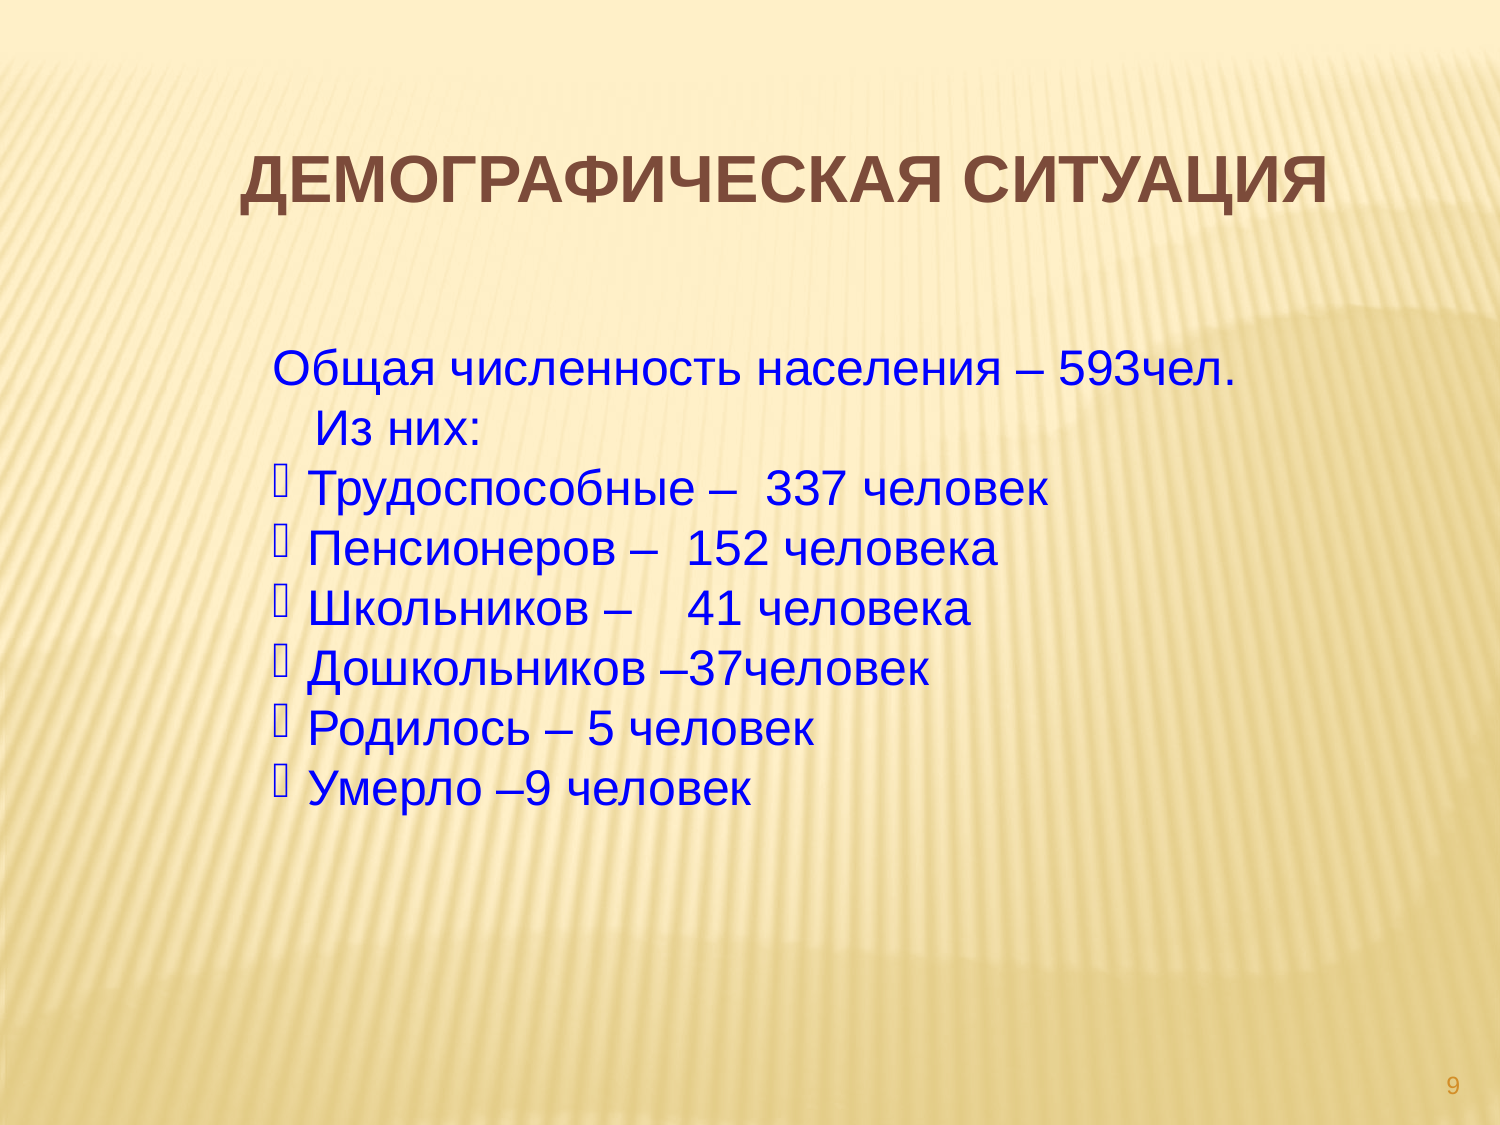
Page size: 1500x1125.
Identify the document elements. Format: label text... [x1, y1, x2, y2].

text_box Общая численность населения – 593чел. Из них: Трудоспособные – 337 человек Пенсионеров – 152 человека Школьников – 41 человека Дошкольников –37человек Родилось – 5 человек Умерло –9 человек [257, 328, 1325, 823]
text_box ДЕМОГРАФИЧЕСКАЯ СИТУАЦИЯ [152, 128, 1418, 224]
slide_number 9 [1350, 1062, 1475, 1103]
